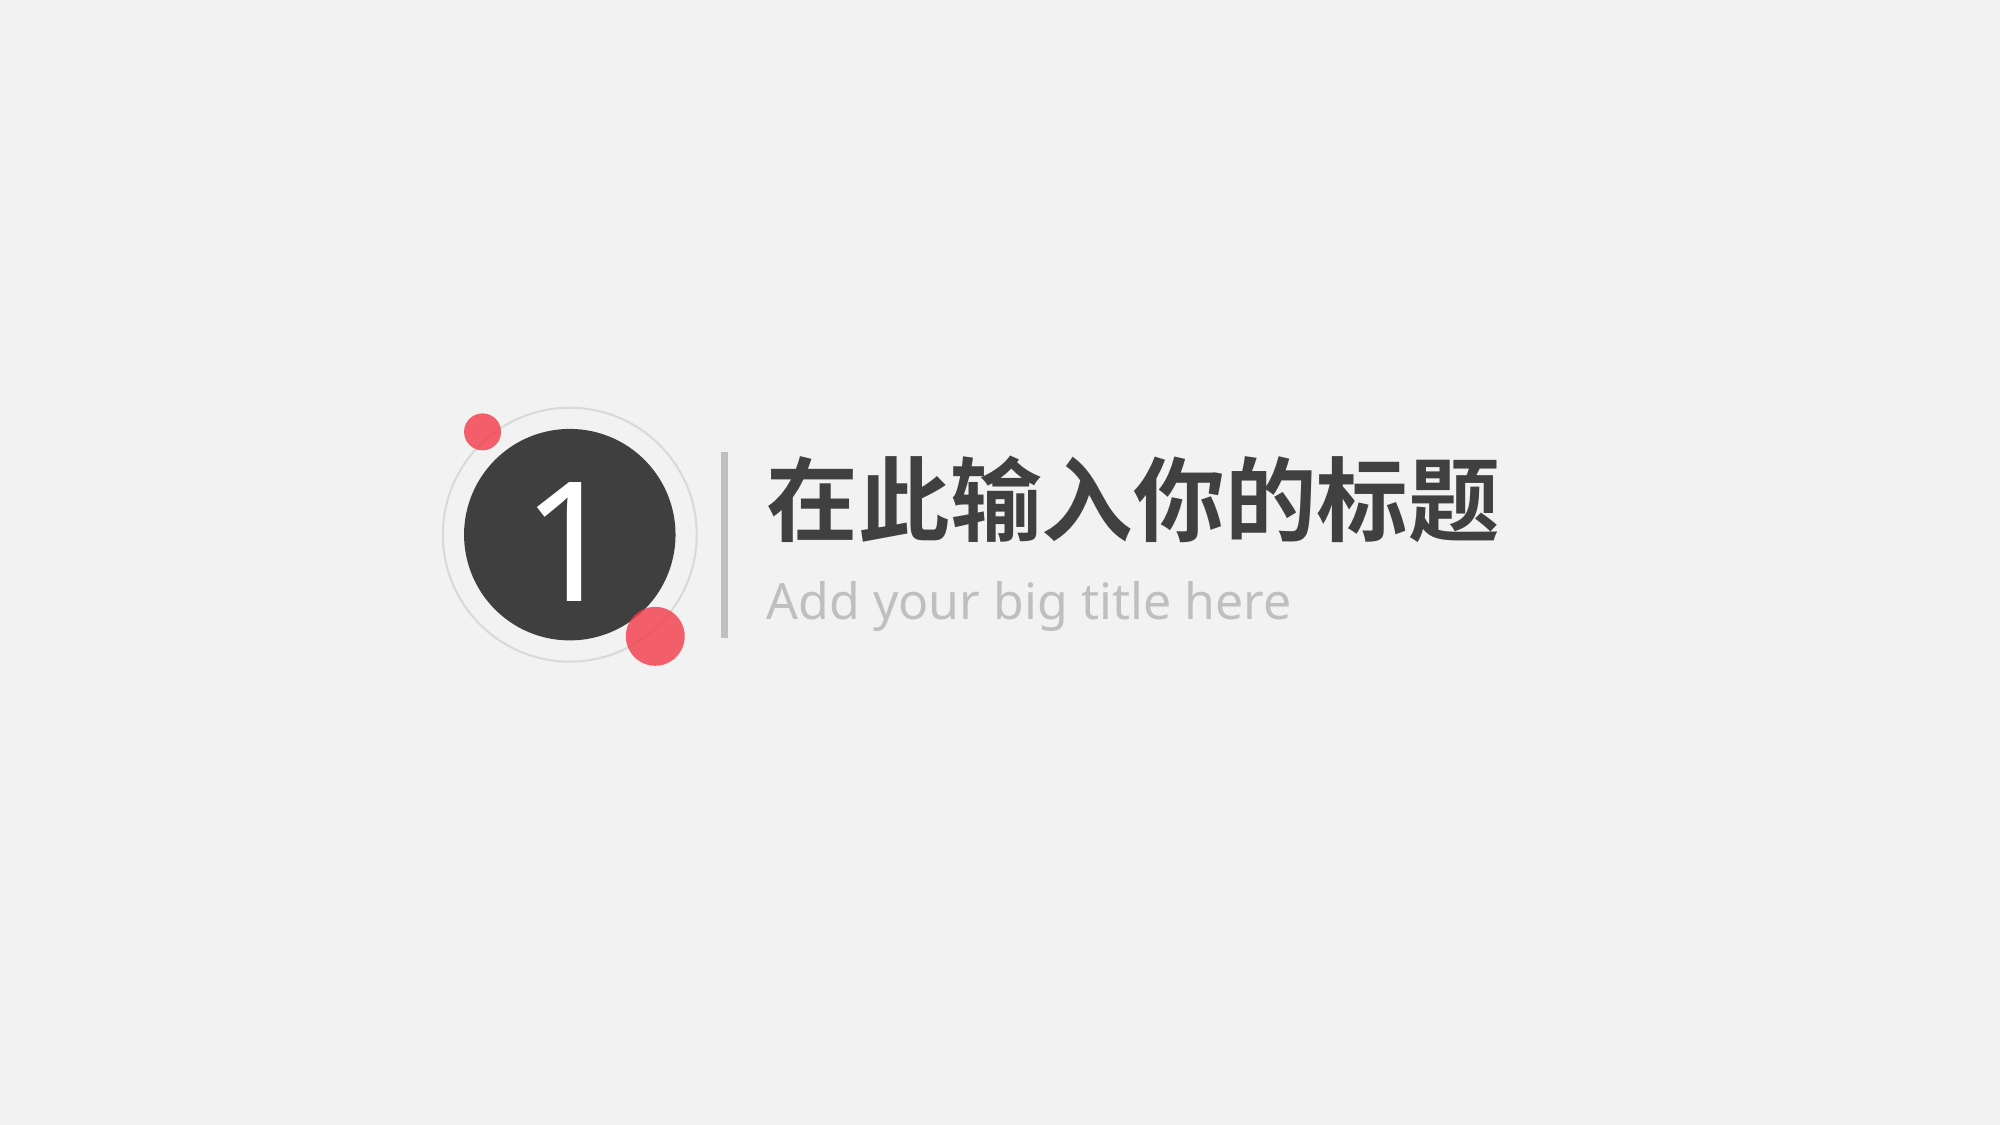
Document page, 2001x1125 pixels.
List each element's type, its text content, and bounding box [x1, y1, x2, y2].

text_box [442, 407, 697, 666]
text_box Add your big title here [752, 561, 1522, 637]
text_box 在此输入你的标题 [752, 435, 1522, 561]
